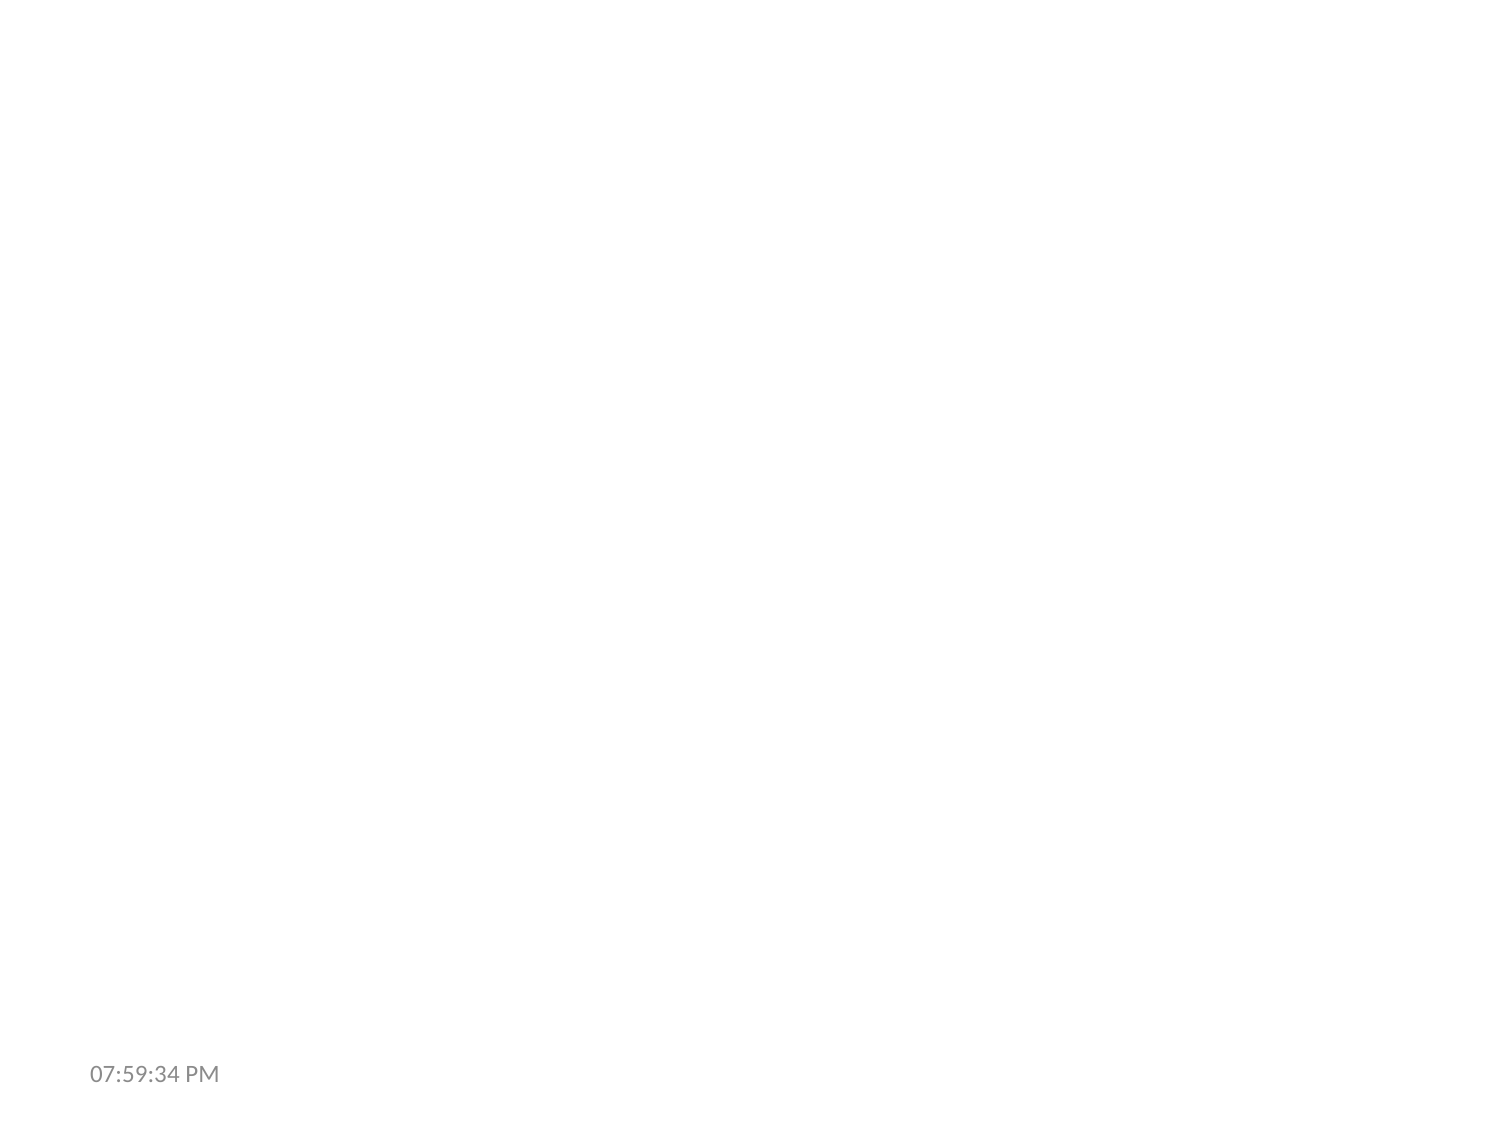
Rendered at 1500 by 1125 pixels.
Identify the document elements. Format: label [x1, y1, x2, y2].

slide_number [75, 1042, 425, 1103]
